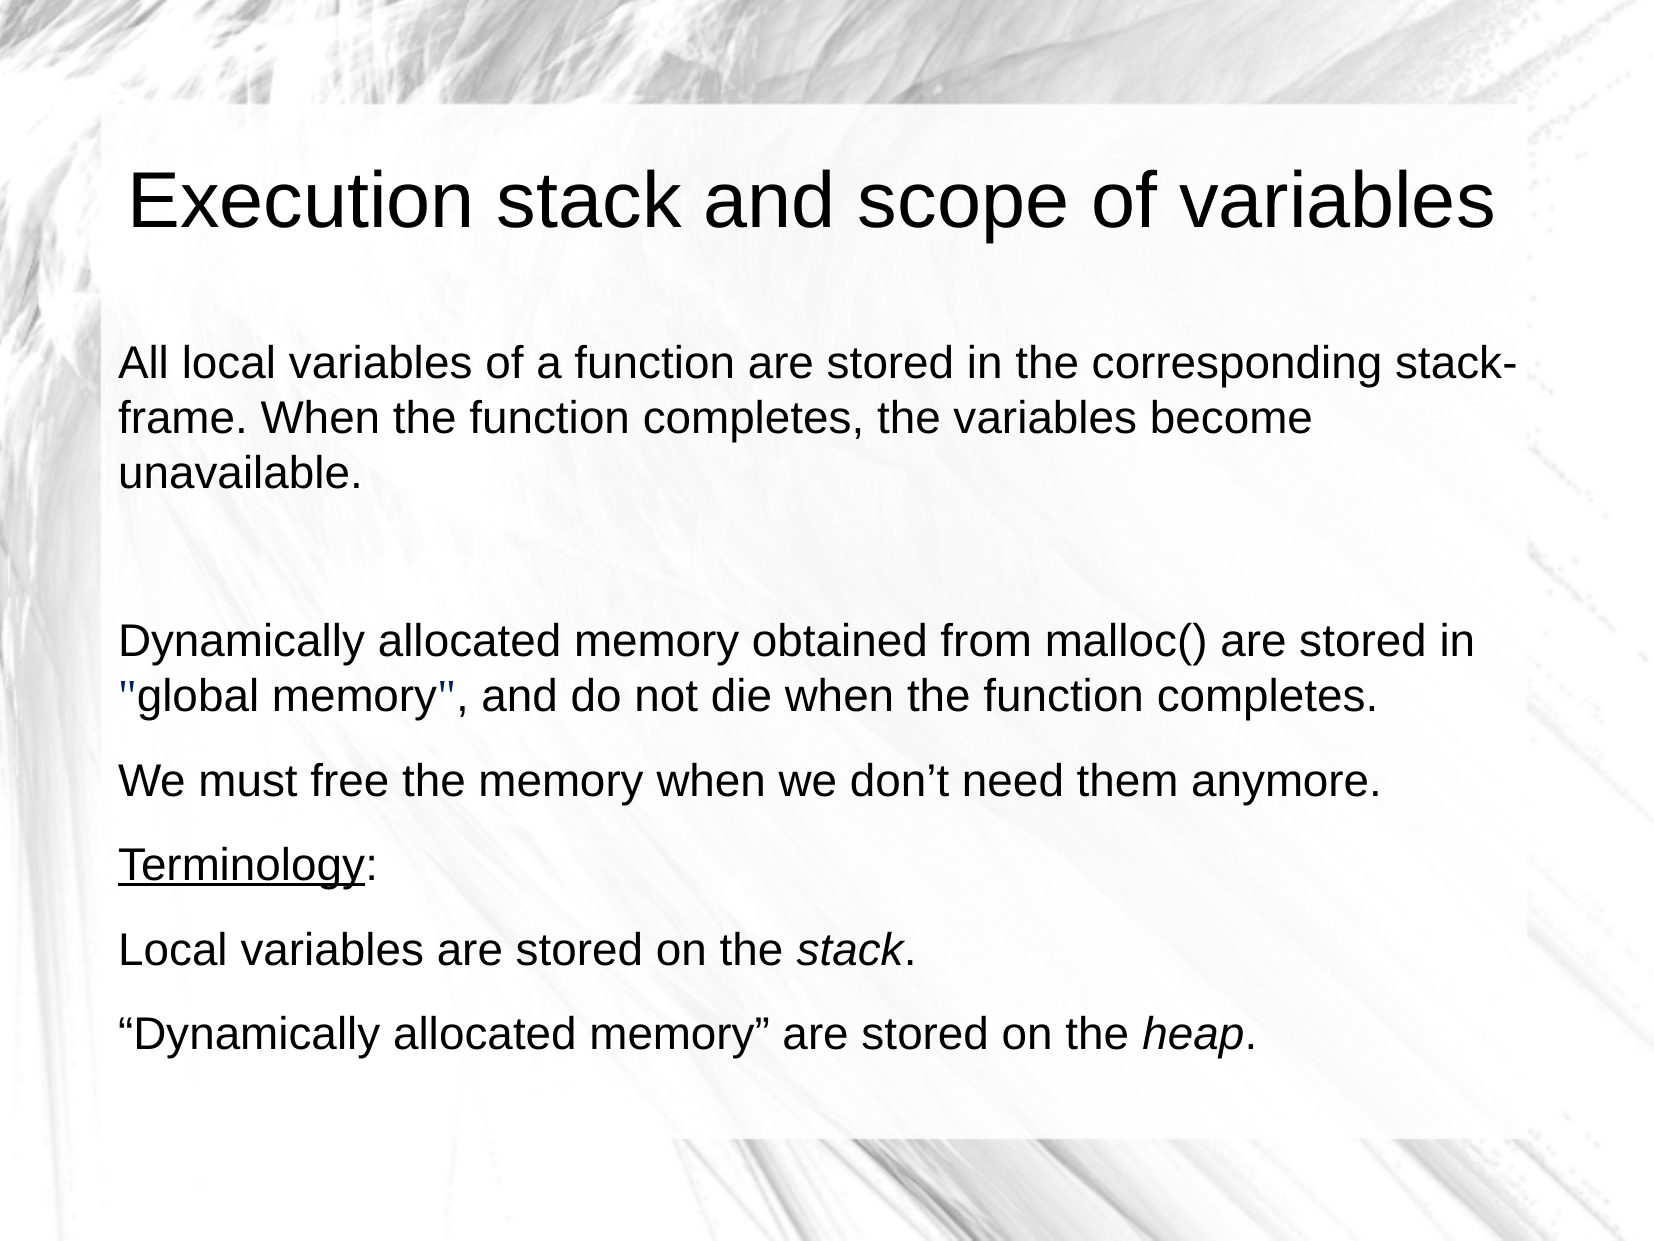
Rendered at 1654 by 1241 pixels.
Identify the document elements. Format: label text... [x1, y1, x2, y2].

list All local variables of a function are stored in the corresponding stack-frame. When the function completes, the variables become unavailable. Dynamically allocated memory obtained from malloc() are stored in "global memory", and do not die when the function completes. We must free the memory when we don’t need them anymore. Terminology: Local variables are stored on the stack. “Dynamically allocated memory” are stored on the heap. [118, 332, 1571, 1121]
picture [0, 0, 1654, 1241]
title Execution stack and scope of variables [118, 93, 1506, 299]
